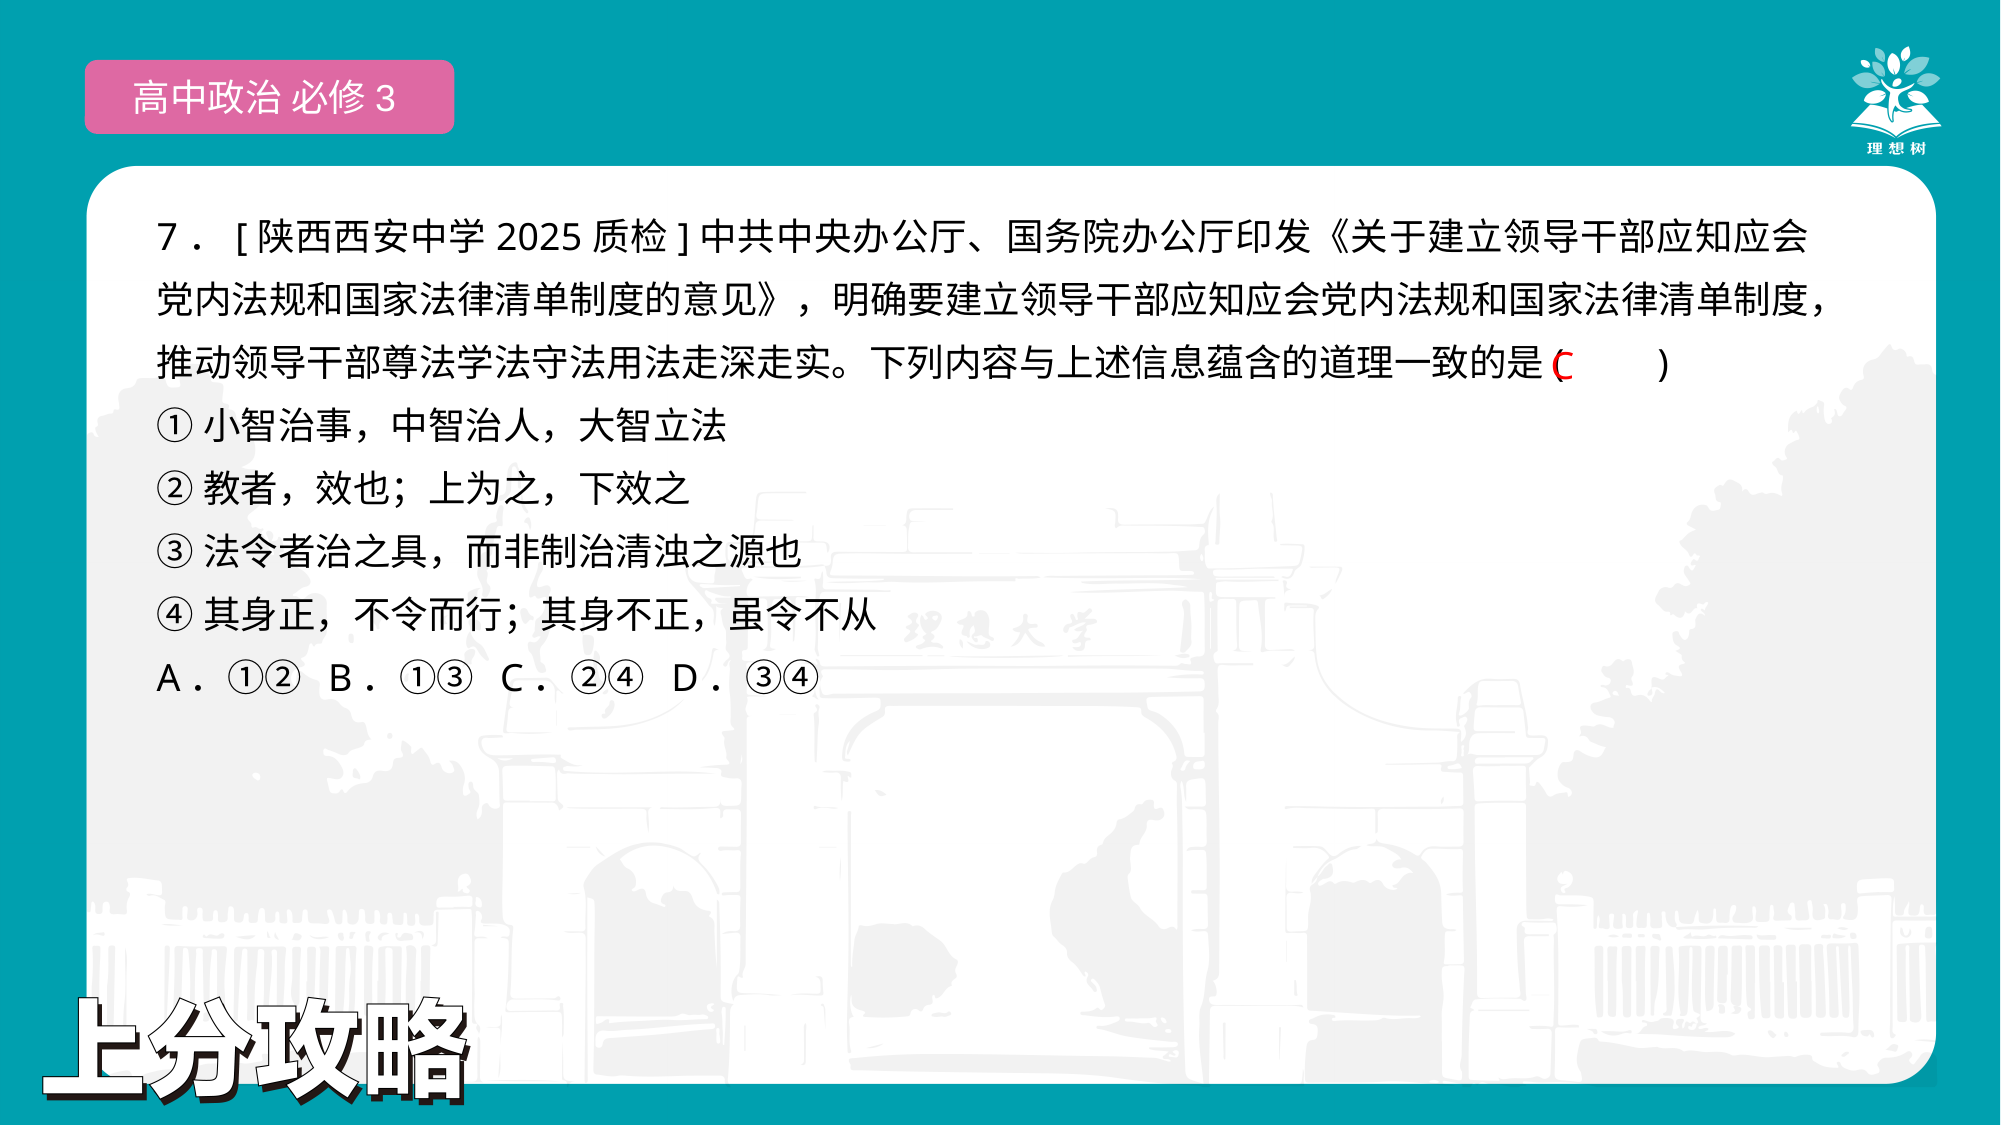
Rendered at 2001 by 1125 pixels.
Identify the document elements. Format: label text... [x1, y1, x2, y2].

text_box 高中政治 必修3 [83, 58, 456, 135]
picture [0, 0, 2001, 1125]
text_box 7．[陕西西安中学2025质检]中共中央办公厅、国务院办公厅印发《关于建立领导干部应知应会党内法规和国家法律清单制度的意见》，明确要建立领导干部应知应会党内法规和国家法律清单制度，推动领导干部尊法学法守法用法走深走实。下列内容与上述信息蕴含的道理一致的是( ) ①小智治事，中智治人，大智立法 ②教者，效也；上为之，下效之 ③法令者治之具，而非制治清浊之源也 ④其身正，不令而行；其身不正，虽令不从 A．①② B．①③ C．②④ D．③④ [141, 187, 1824, 707]
text_box C [1535, 311, 1647, 395]
